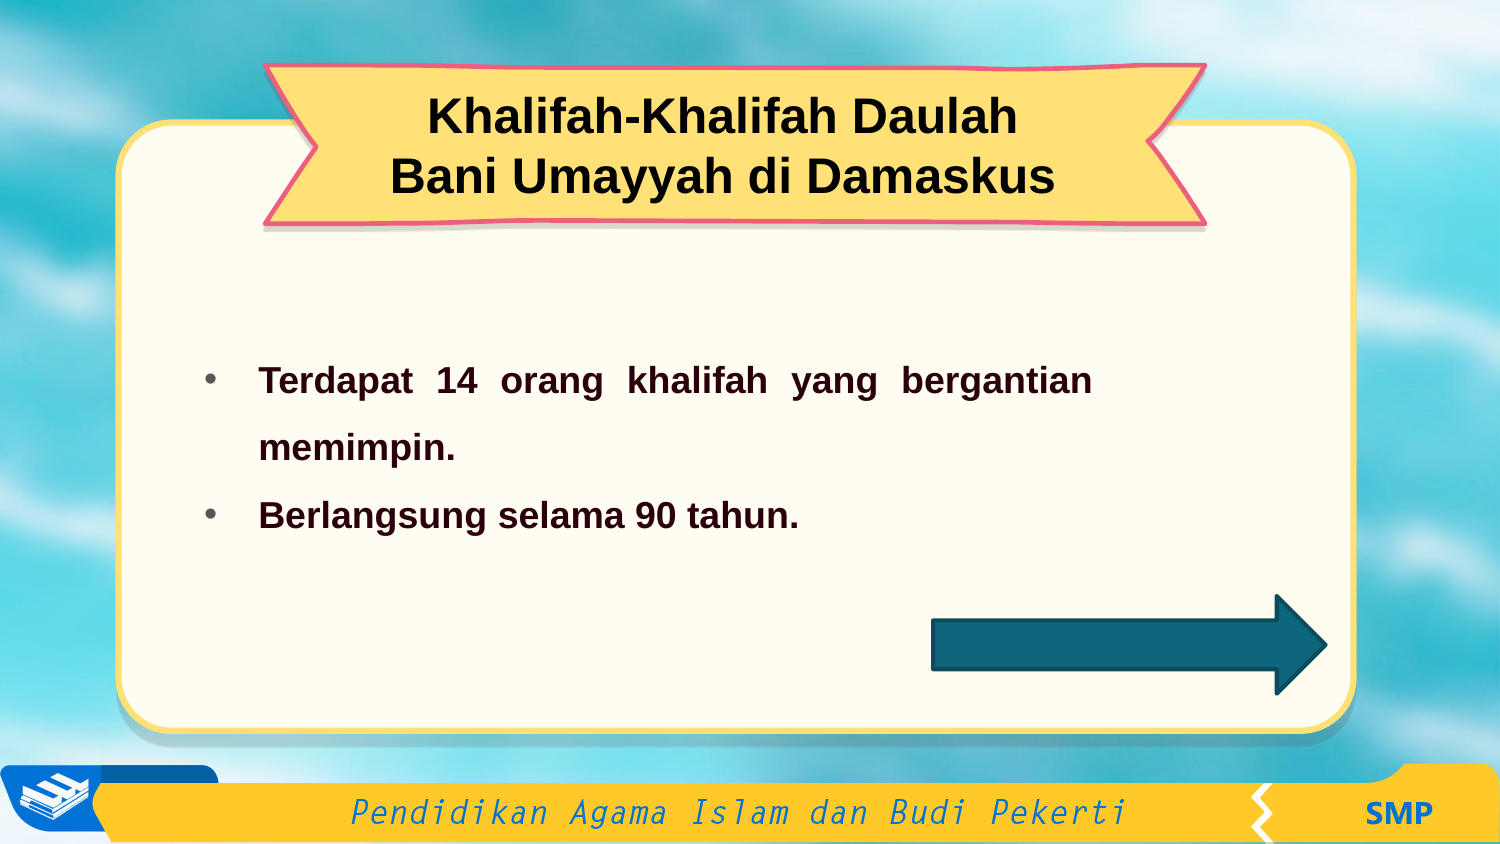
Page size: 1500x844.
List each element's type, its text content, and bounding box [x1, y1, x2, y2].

text_box Khalifah-Khalifah Daulah Bani Umayyah di Damaskus [355, 76, 1090, 211]
picture [0, 0, 1500, 844]
text_box [118, 122, 1354, 731]
text_box [931, 594, 1328, 696]
text_box [265, 65, 1206, 224]
subtitle Terdapat 14 orang khalifah yang bergantian memimpin. Berlangsung selama 90 tahun. [168, 281, 1109, 588]
